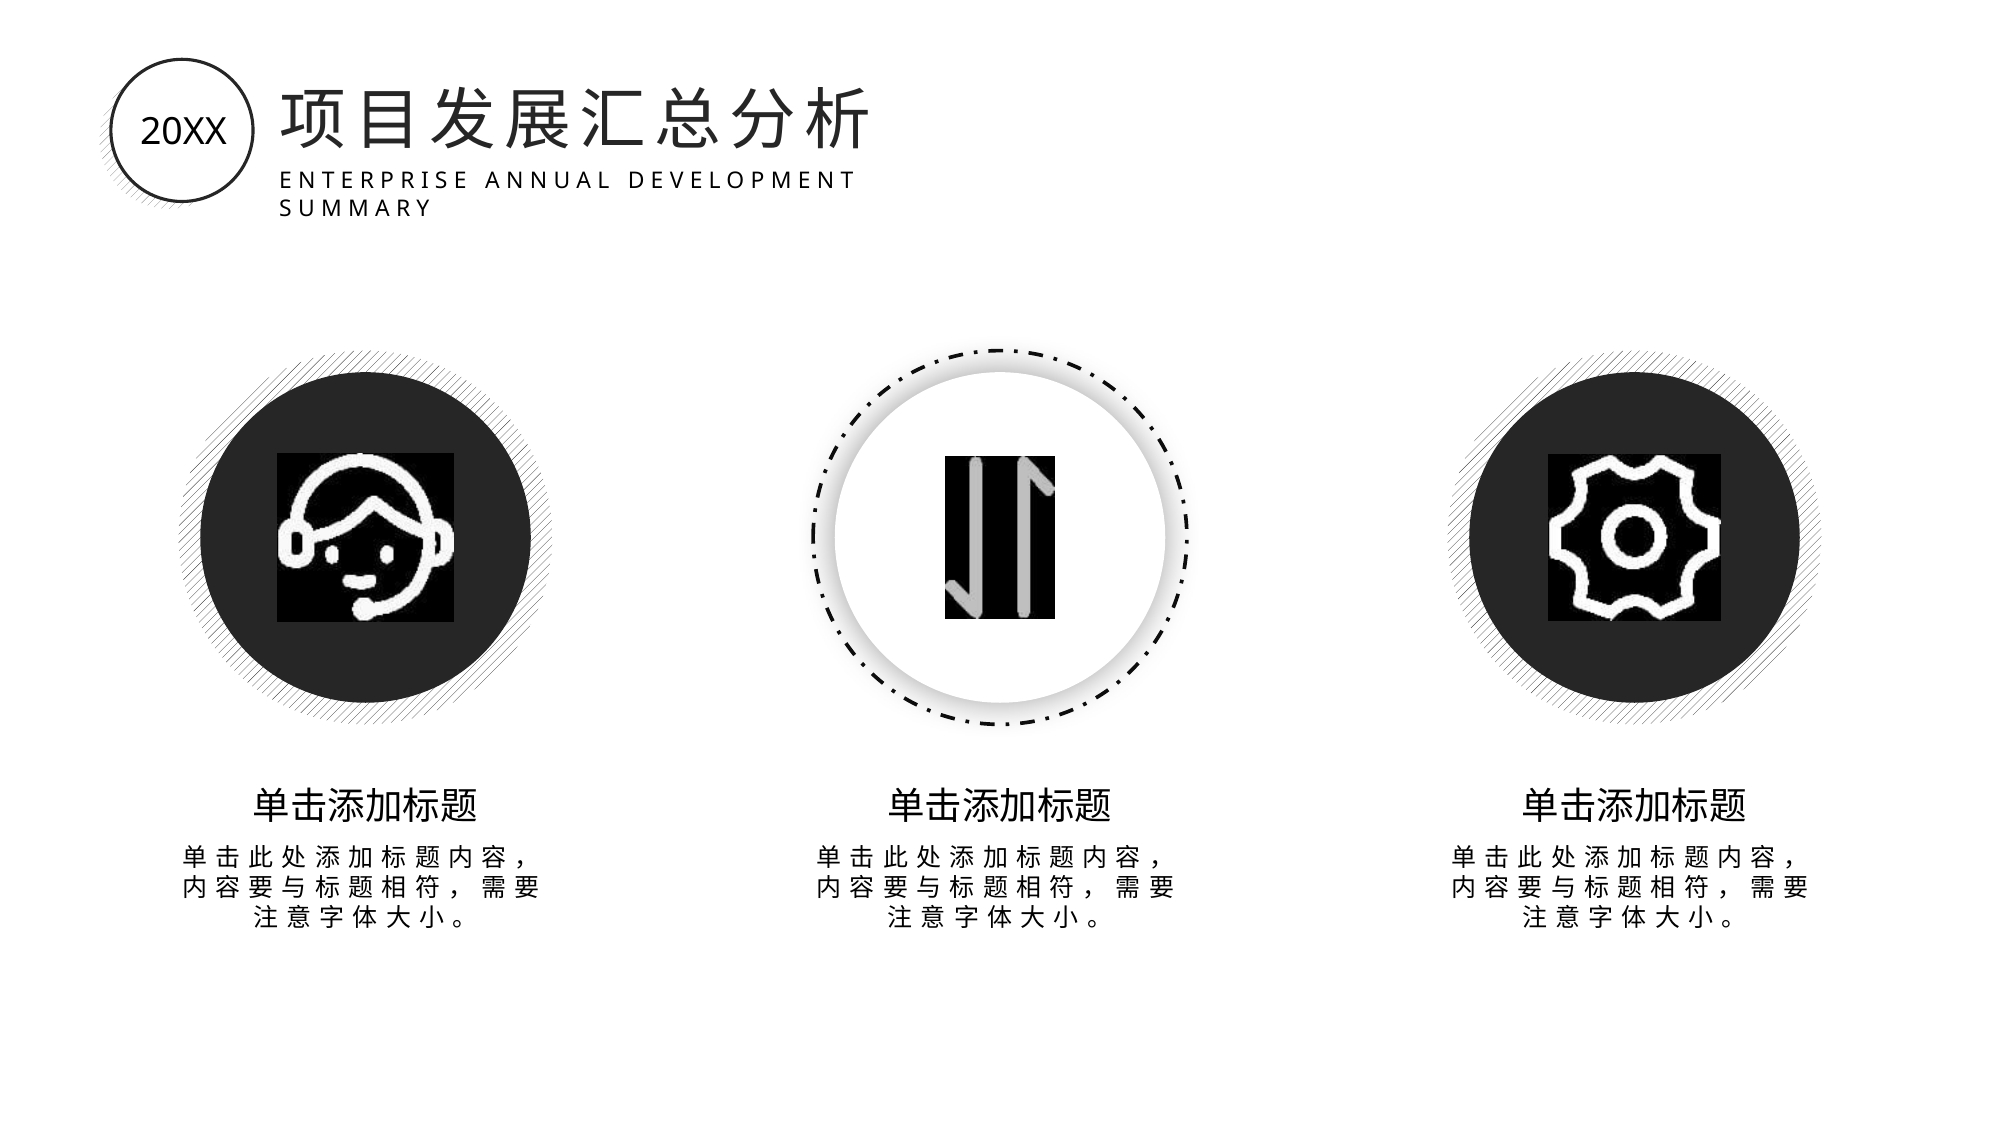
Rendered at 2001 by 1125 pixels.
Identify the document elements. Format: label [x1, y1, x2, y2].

text_box [793, 774, 1207, 941]
text_box [264, 69, 956, 230]
text_box [178, 350, 553, 725]
text_box [813, 350, 1187, 725]
text_box [99, 59, 254, 209]
text_box [1447, 350, 1822, 725]
text_box [1427, 774, 1842, 941]
text_box [158, 774, 573, 941]
